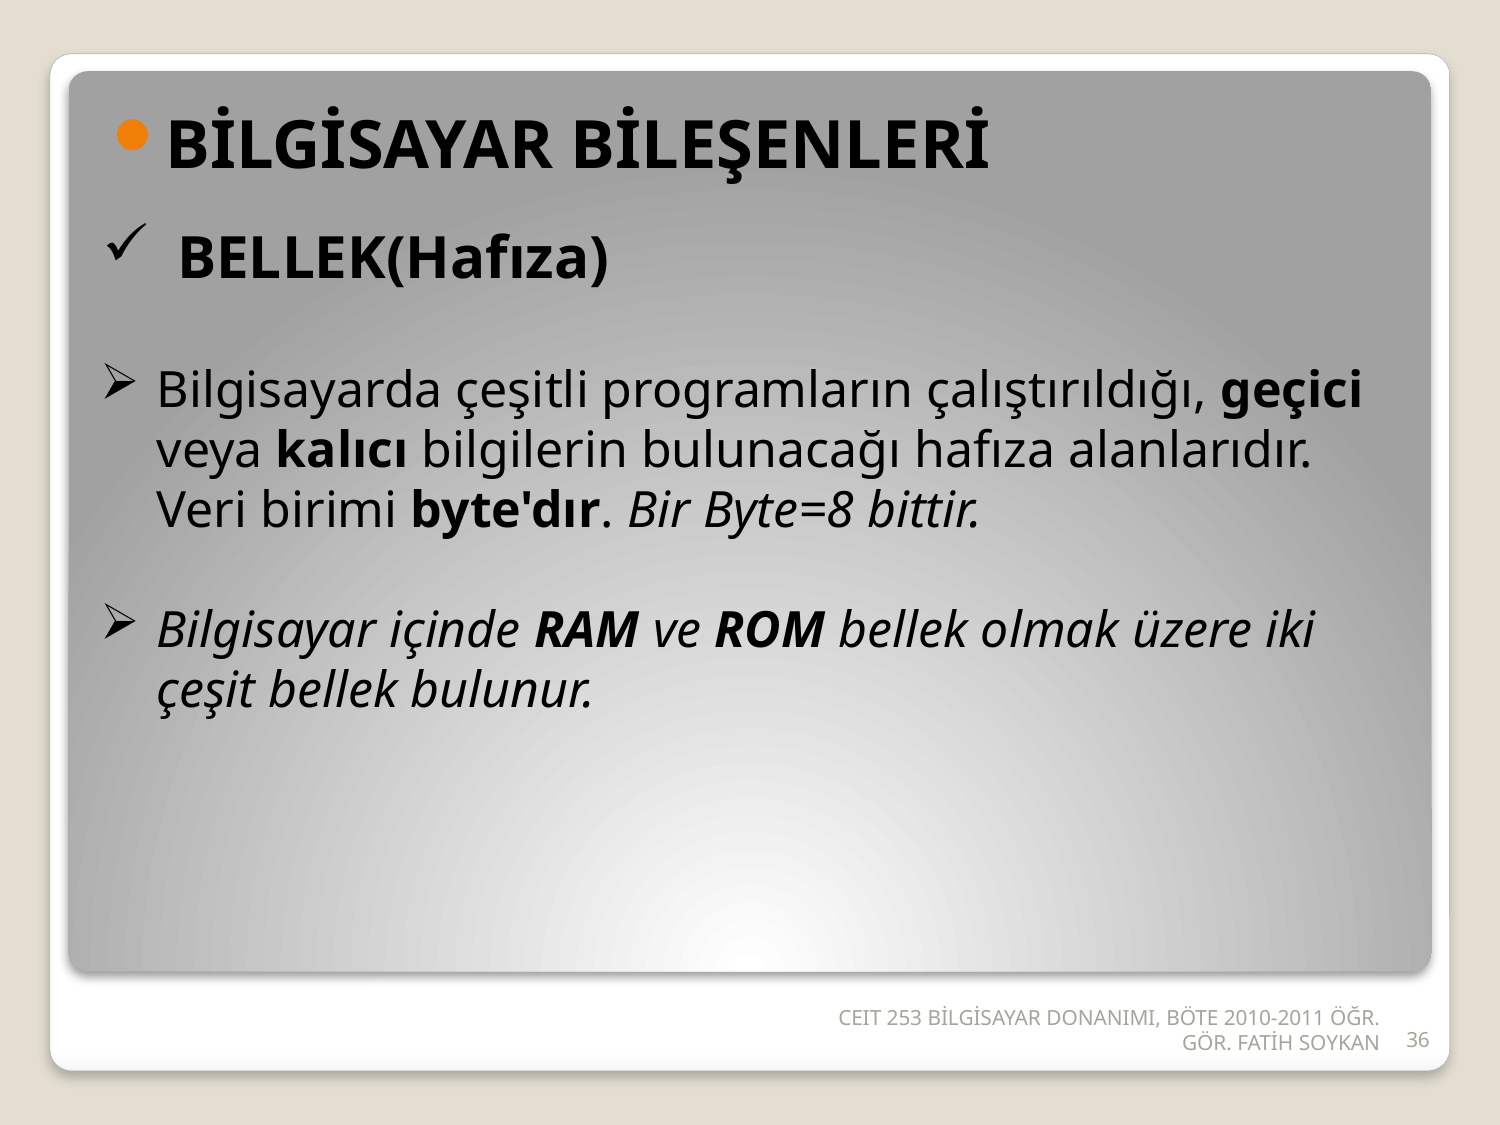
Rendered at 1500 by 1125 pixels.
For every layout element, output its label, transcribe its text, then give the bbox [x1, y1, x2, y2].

footer CEIT 253 BİLGİSAYAR DONANIMI, BÖTE 2010-2011 ÖĞR. GÖR. FATİH SOYKAN [800, 1002, 1395, 1063]
text_box BELLEK(Hafıza) [87, 162, 1413, 298]
text_box Bilgisayarda çeşitli programların çalıştırıldığı, geçici veya kalıcı bilgilerin bulunacağı hafıza alanlarıdır. Veri birimi byte'dır. Bir Byte=8 bittir. Bilgisayar içinde RAM ve ROM bellek olmak üzere iki çeşit bellek bulunur. [85, 350, 1413, 845]
slide_number 36 [1395, 1002, 1445, 1063]
list BİLGİSAYAR BİLEŞENLERİ [82, 86, 1425, 300]
